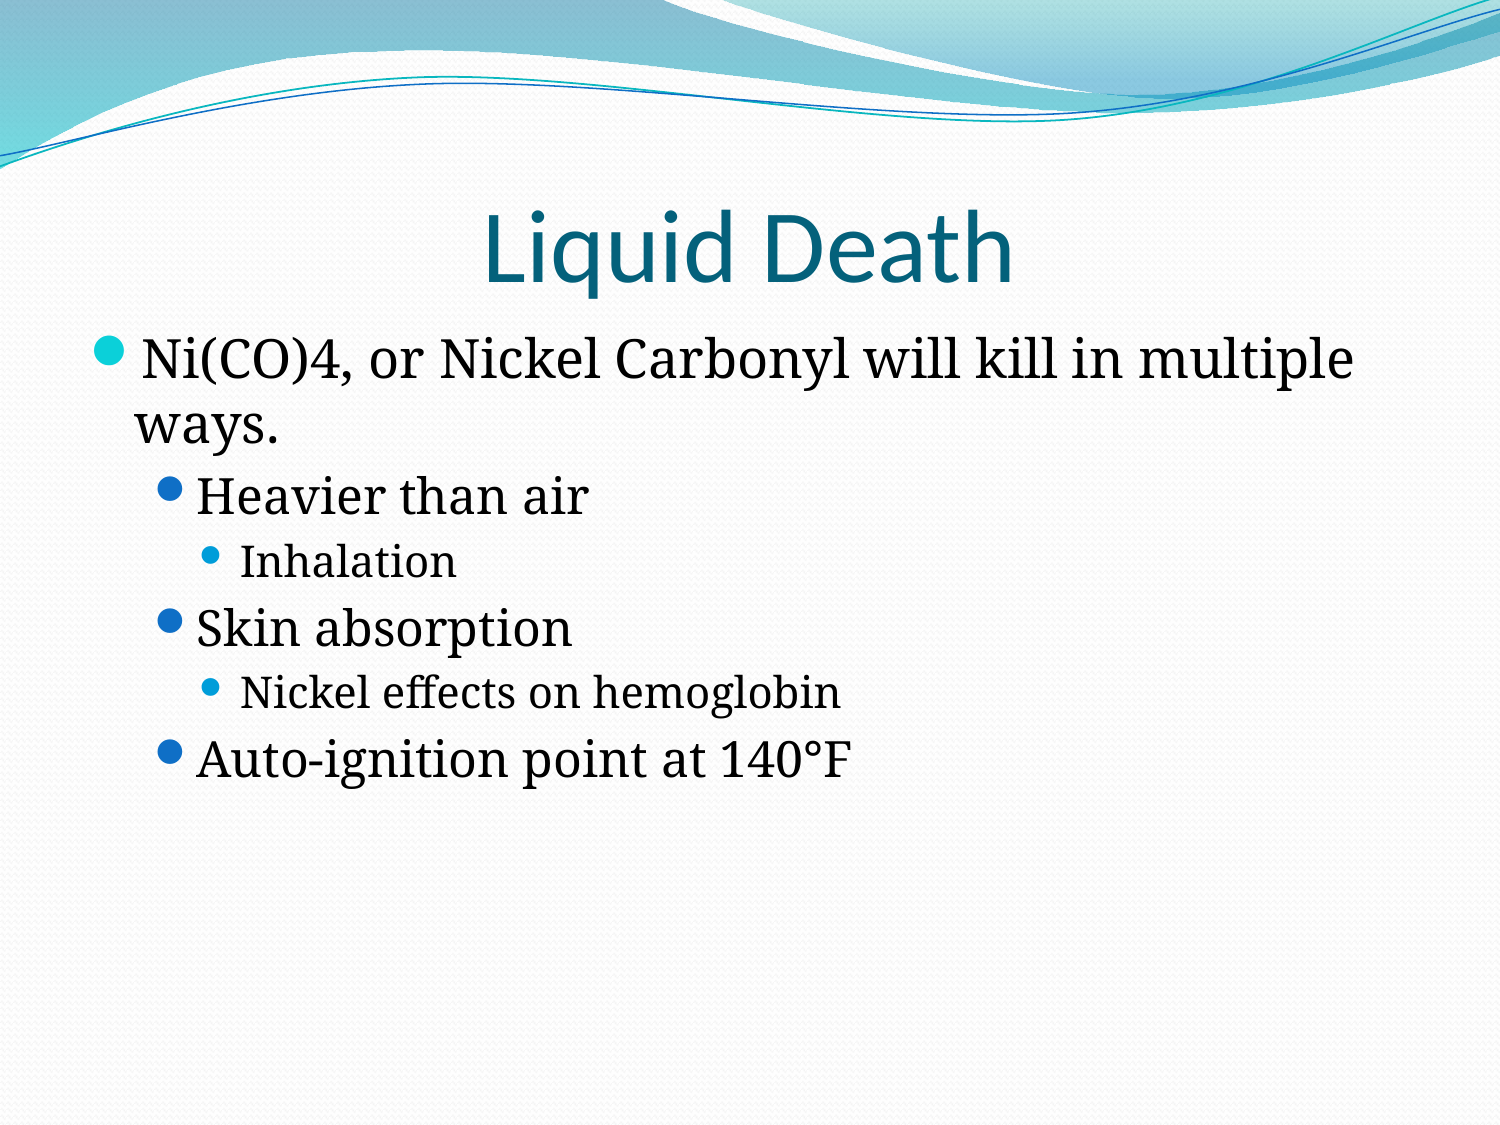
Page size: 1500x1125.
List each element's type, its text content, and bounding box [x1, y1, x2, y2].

list Ni(CO)4, or Nickel Carbonyl will kill in multiple ways. Heavier than air Inhalation Skin absorption Nickel effects on hemoglobin Auto-ignition point at 140°F [75, 317, 1425, 1038]
title Liquid Death [75, 115, 1425, 303]
